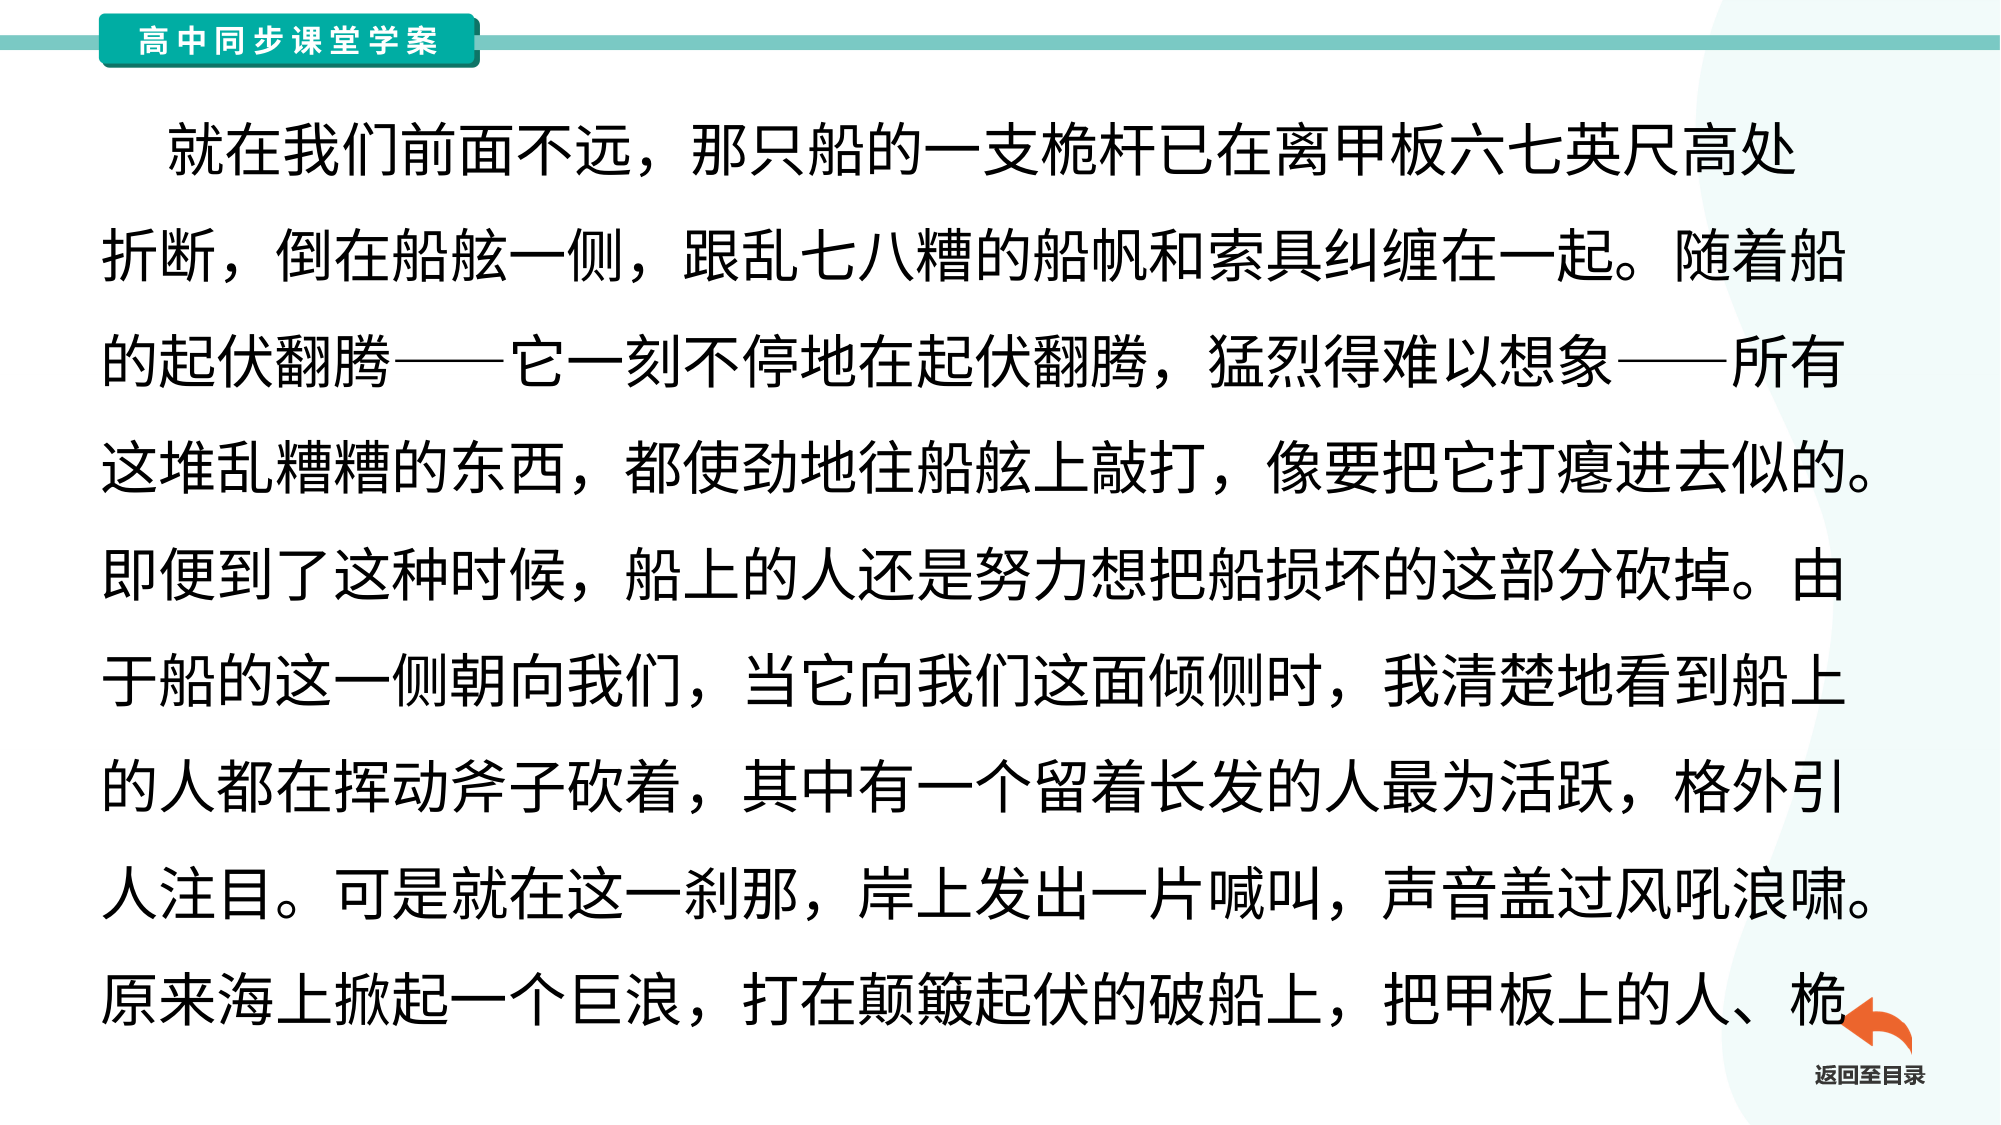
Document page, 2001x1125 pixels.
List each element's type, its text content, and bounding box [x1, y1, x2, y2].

picture [0, 0, 2000, 1125]
text_box 就在我们前面不远，那只船的一支桅杆已在离甲板六七英尺高处 折断，倒在船舷一侧，跟乱七八糟的船帆和索具纠缠在一起。随着船 的起伏翻腾——它一刻不停地在起伏翻腾，猛烈得难以想象——所有 这堆乱糟糟的东西，都使劲地往船舷上敲打，像要把它打瘪进去似的。 即便到了这种时候，船上的人还是努力想把船损坏的这部分砍掉。由 于船的这一侧朝向我们，当它向我们这面倾侧时，我清楚地看到船上 的人都在挥动斧子砍着，其中有一个留着长发的人最为活跃，格外引 人注目。可是就在这一刹那，岸上发出一片喊叫，声音盖过风吼浪啸。 原来海上掀起一个巨浪，打在颠簸起伏的破船上，把甲板上的人、桅 [100, 76, 1899, 1033]
